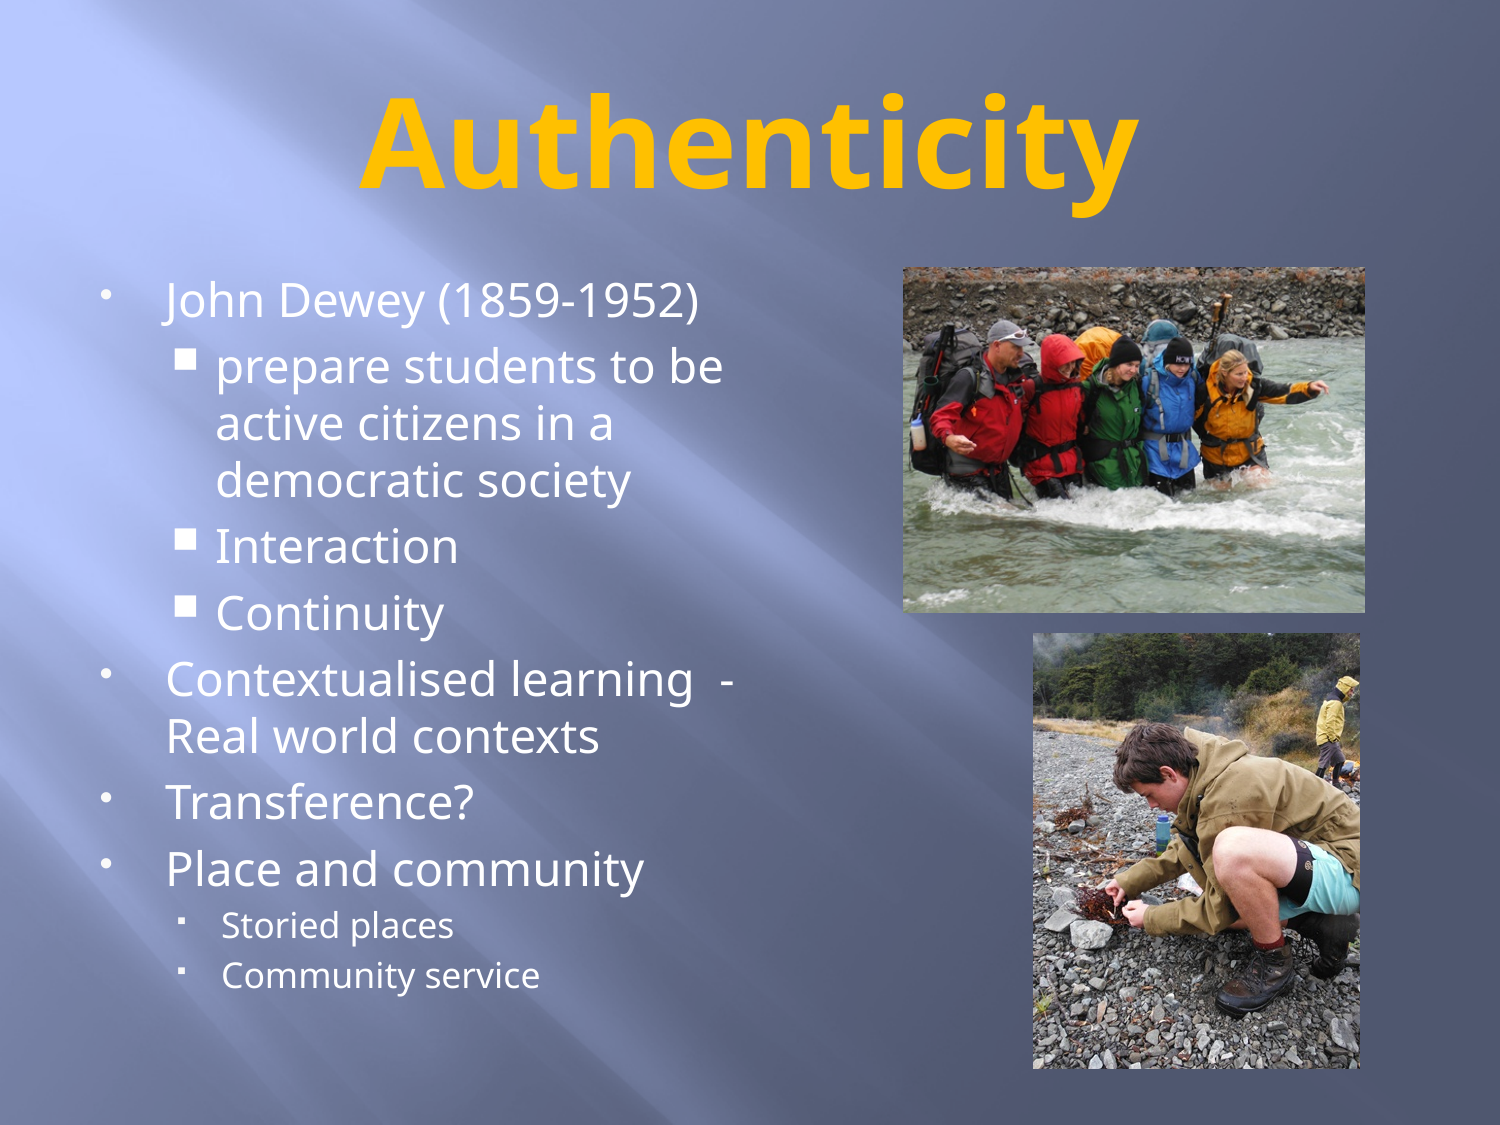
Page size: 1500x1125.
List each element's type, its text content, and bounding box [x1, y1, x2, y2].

picture [1033, 633, 1361, 1069]
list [903, 266, 1365, 613]
title Authenticity [75, 45, 1425, 233]
list John Dewey (1859-1952) prepare students to be active citizens in a democratic society Interaction Continuity Contextualised learning - Real world contexts Transference? Place and community Storied places Community service [64, 262, 798, 1005]
